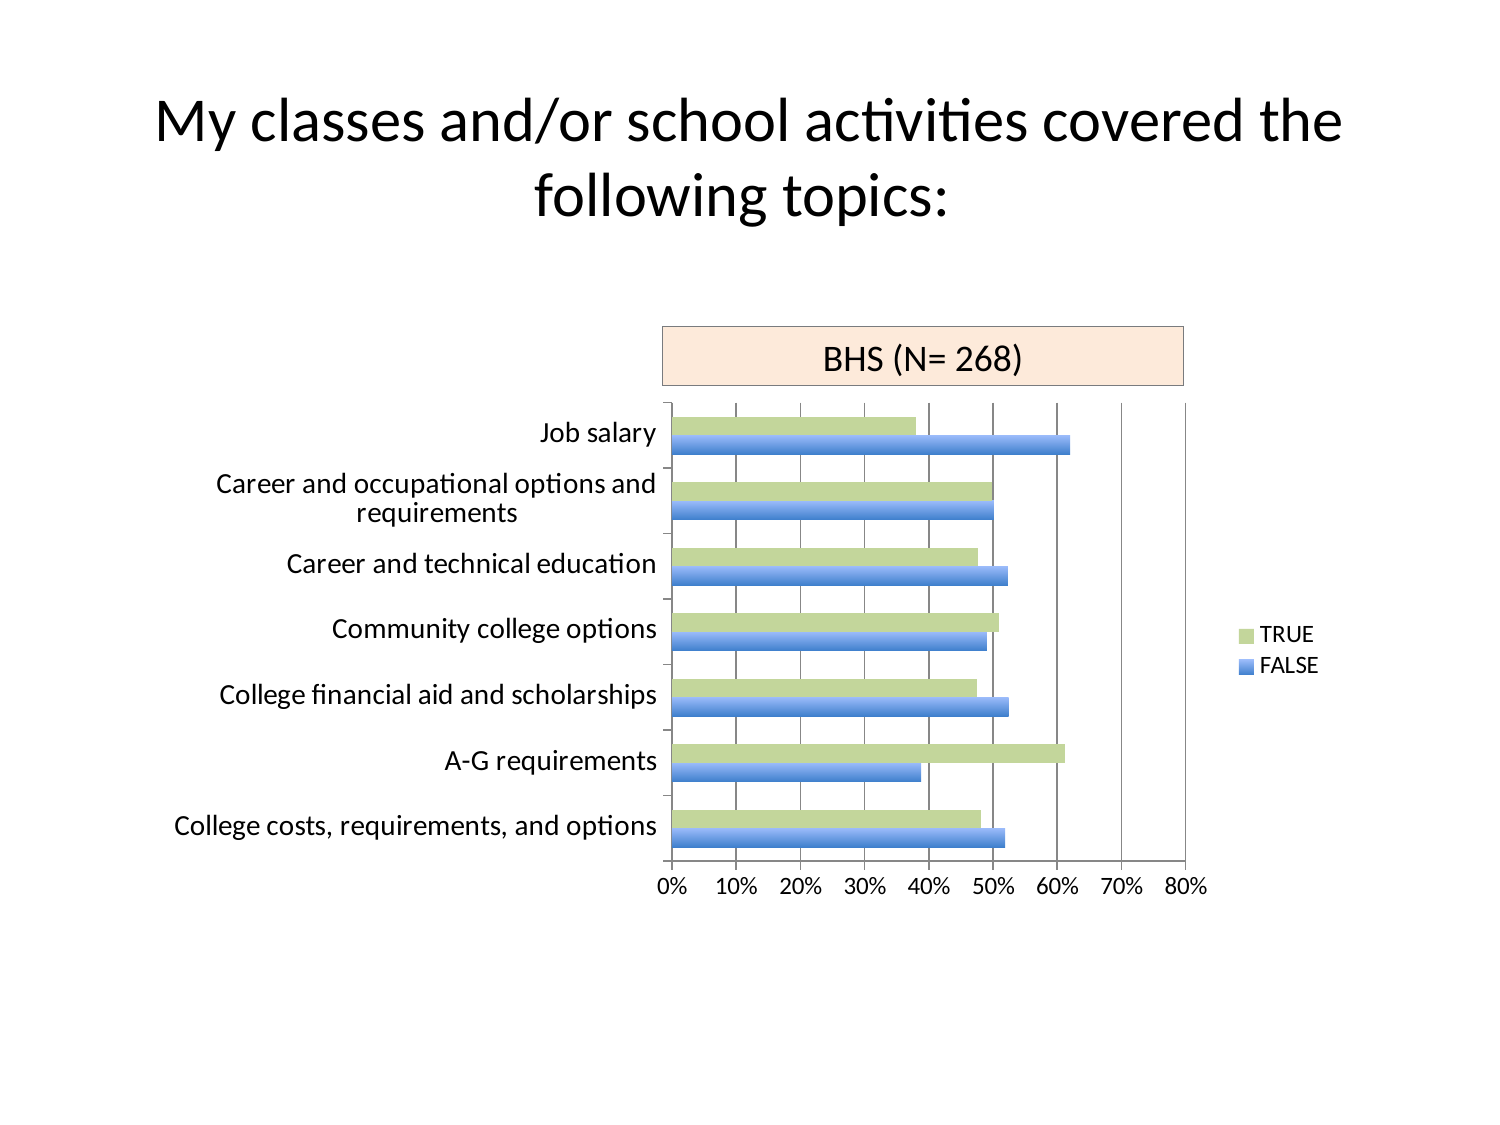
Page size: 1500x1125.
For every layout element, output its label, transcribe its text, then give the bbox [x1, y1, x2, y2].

text_box BHS (N= 268) [662, 326, 1184, 386]
chart [150, 392, 1341, 912]
title My classes and/or school activities covered the following topics: [75, 45, 1425, 263]
